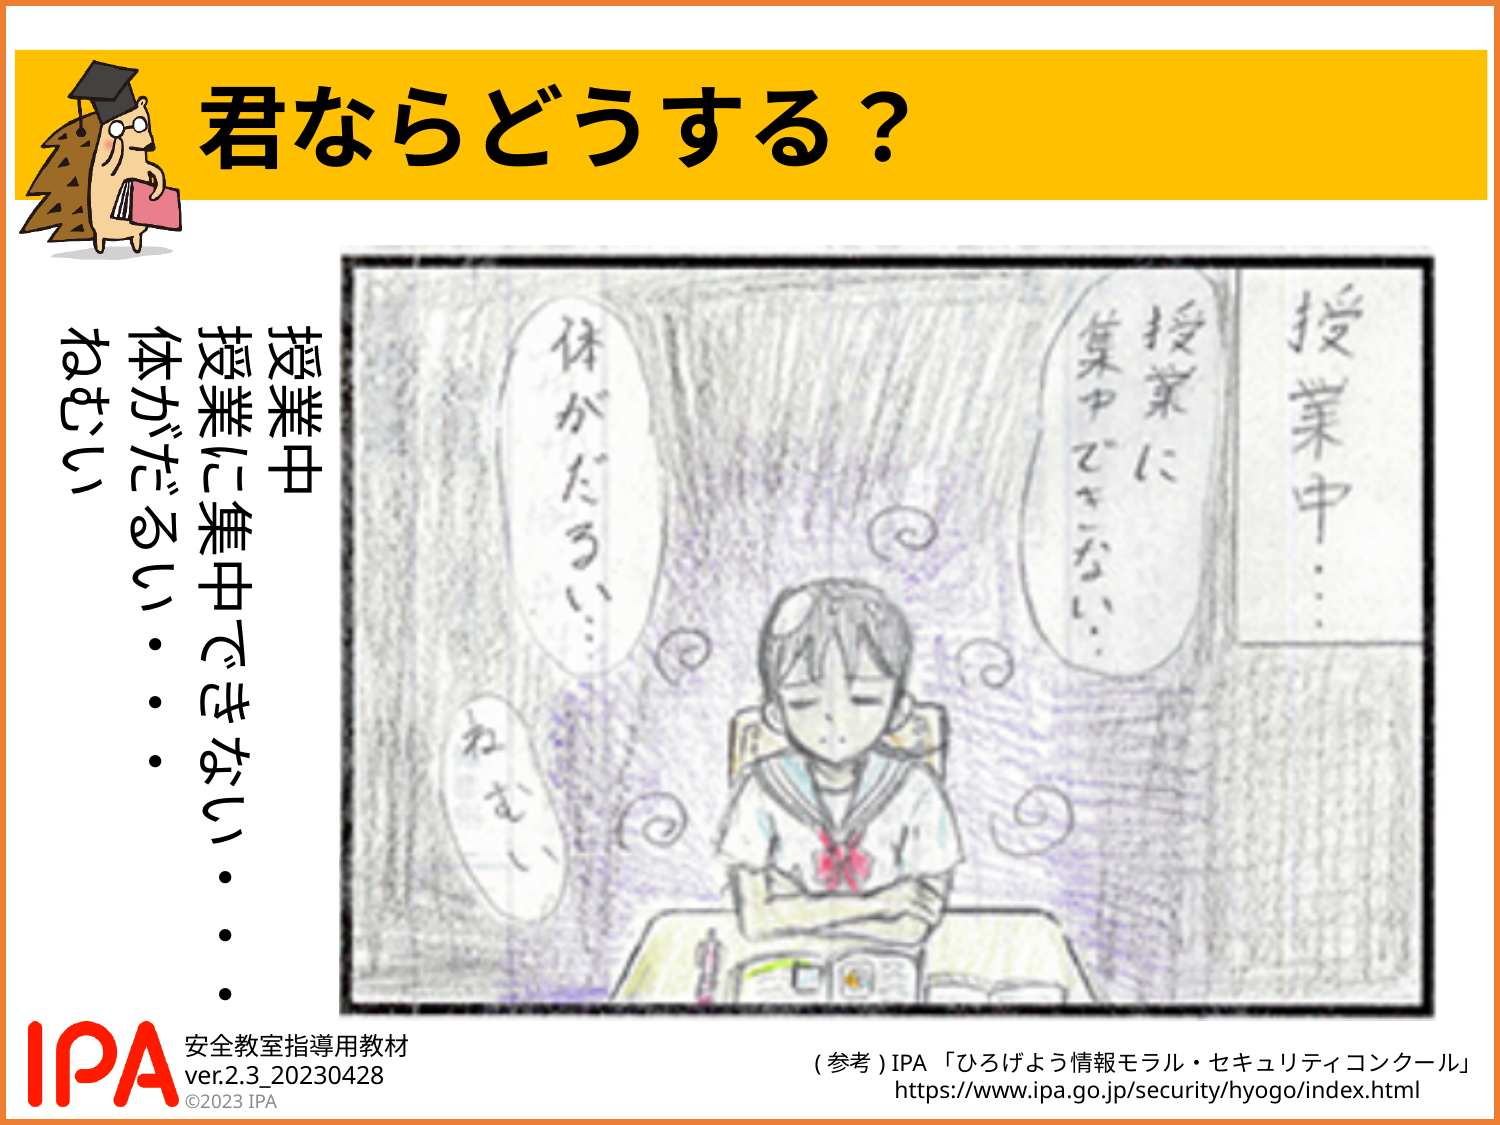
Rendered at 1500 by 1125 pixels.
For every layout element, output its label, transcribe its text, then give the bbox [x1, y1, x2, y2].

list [339, 245, 1448, 1021]
picture [19, 60, 182, 260]
picture [28, 1092, 179, 1107]
title 君ならどうする？ [182, 73, 1488, 190]
text_box (参考) IPA「ひろげよう情報モラル・セキュリティコンクール」 https://www.ipa.go.jp/security/hyogo/index.html [799, 1041, 1500, 1111]
text_box 授業中 授業に集中できない・・・ 体がだるい・・・ ねむい [0, 309, 340, 1092]
